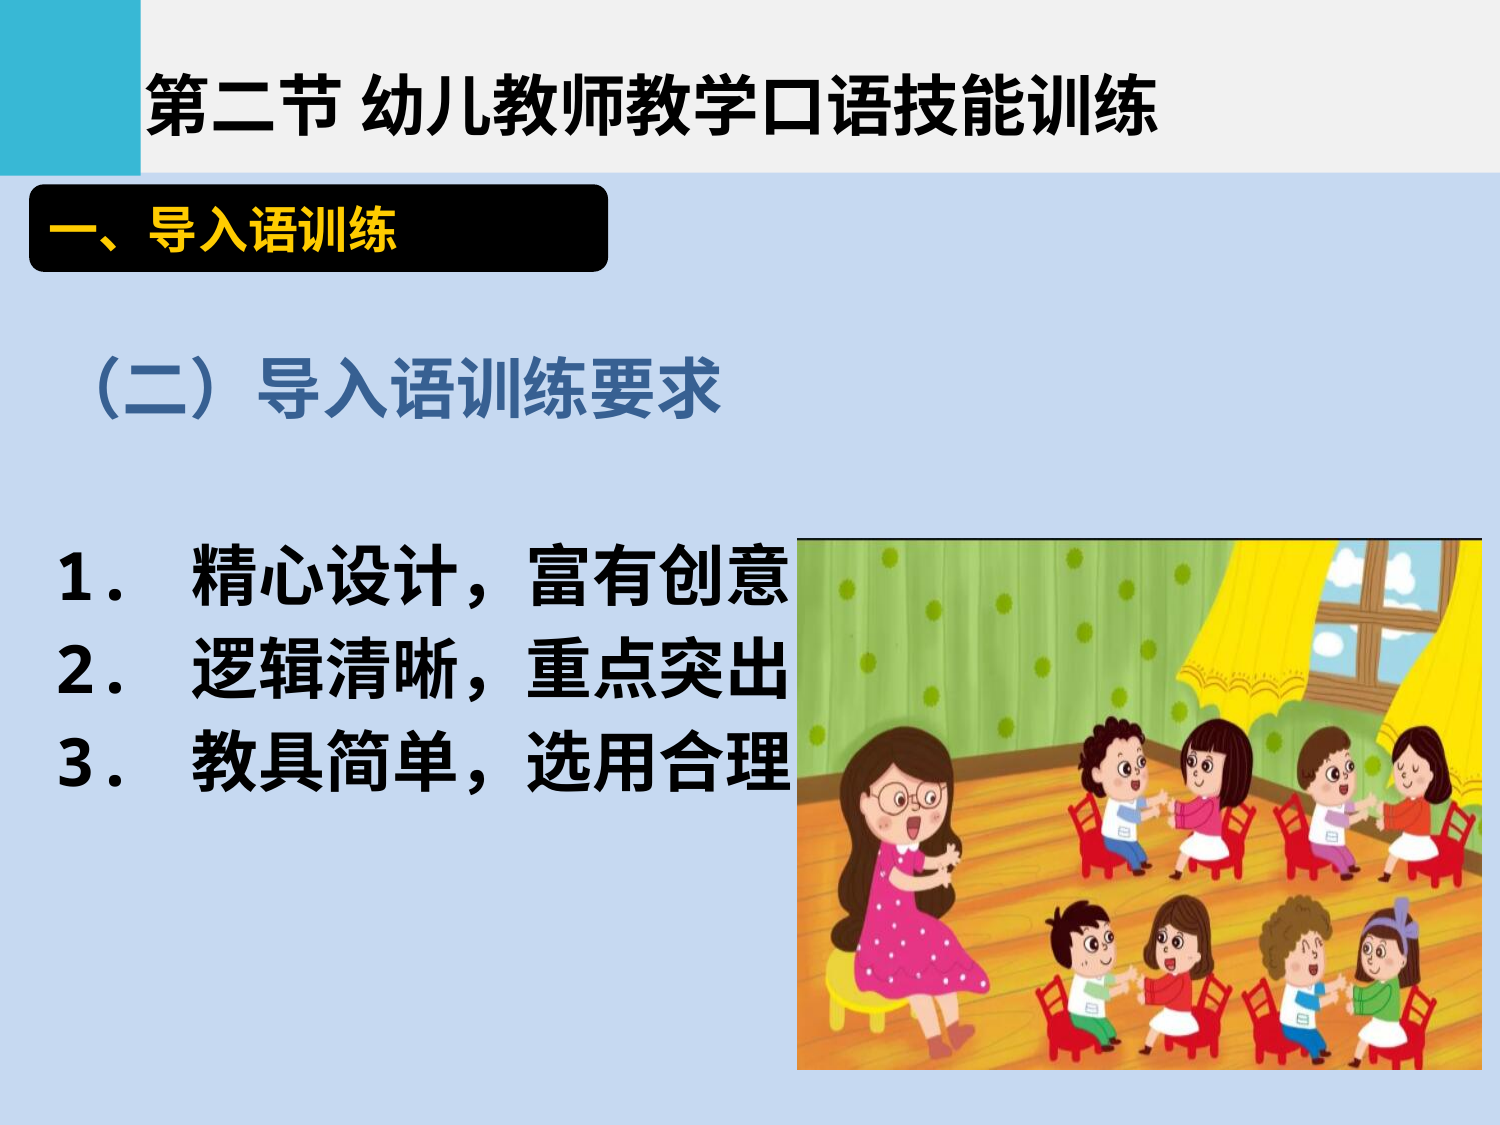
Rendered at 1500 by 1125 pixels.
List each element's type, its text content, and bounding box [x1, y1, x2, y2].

text_box [0, 0, 141, 176]
picture [796, 538, 1482, 1070]
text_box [175, 92, 244, 148]
text_box 第二节 幼儿教师教学口语技能训练 [141, 0, 1500, 172]
text_box 一、导入语训练 [27, 182, 611, 274]
list （二）导入语训练要求 1. 精心设计，富有创意 2. 逻辑清晰，重点突出 3. 教具简单，选用合理 [40, 195, 1500, 1083]
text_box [635, 81, 699, 146]
text_box [0, 172, 1500, 1125]
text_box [489, 81, 540, 146]
